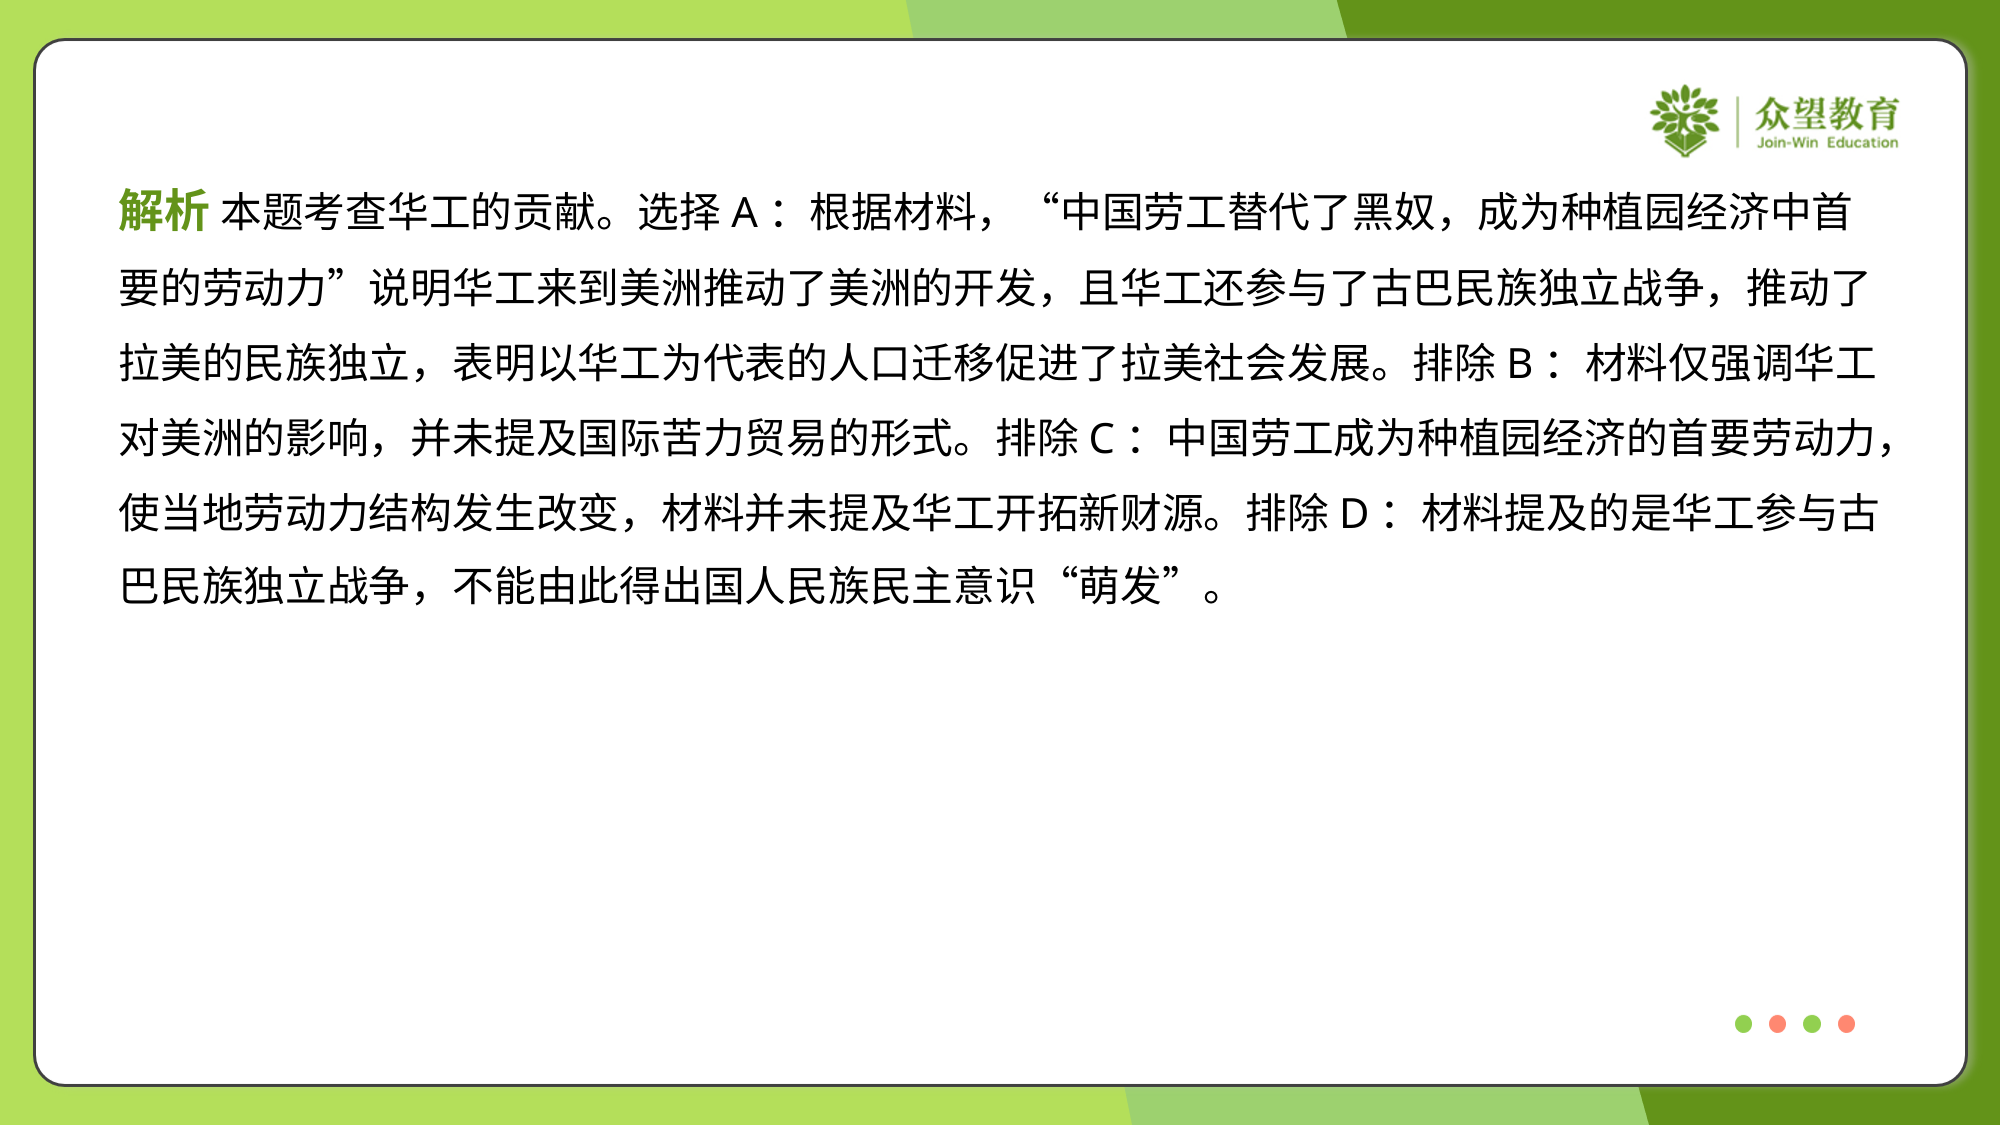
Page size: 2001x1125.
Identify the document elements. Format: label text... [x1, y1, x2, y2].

text_box 解析 本题考查华工的贡献。选择A：根据材料，“中国劳工替代了黑奴，成为种植园经济中首 要的劳动力”说明华工来到美洲推动了美洲的开发，且华工还参与了古巴民族独立战争，推动了 拉美的民族独立，表明以华工为代表的人口迁移促进了拉美社会发展。排除B：材料仅强调华工 对美洲的影响，并未提及国际苦力贸易的形式。排除C：中国劳工成为种植园经济的首要劳动力， 使当地劳动力结构发生改变，材料并未提及华工开拓新财源。排除D：材料提及的是华工参与古 巴民族独立战争，不能由此得出国人民族民主意识“萌发”。 [118, 159, 1883, 602]
picture [0, 0, 2000, 1125]
